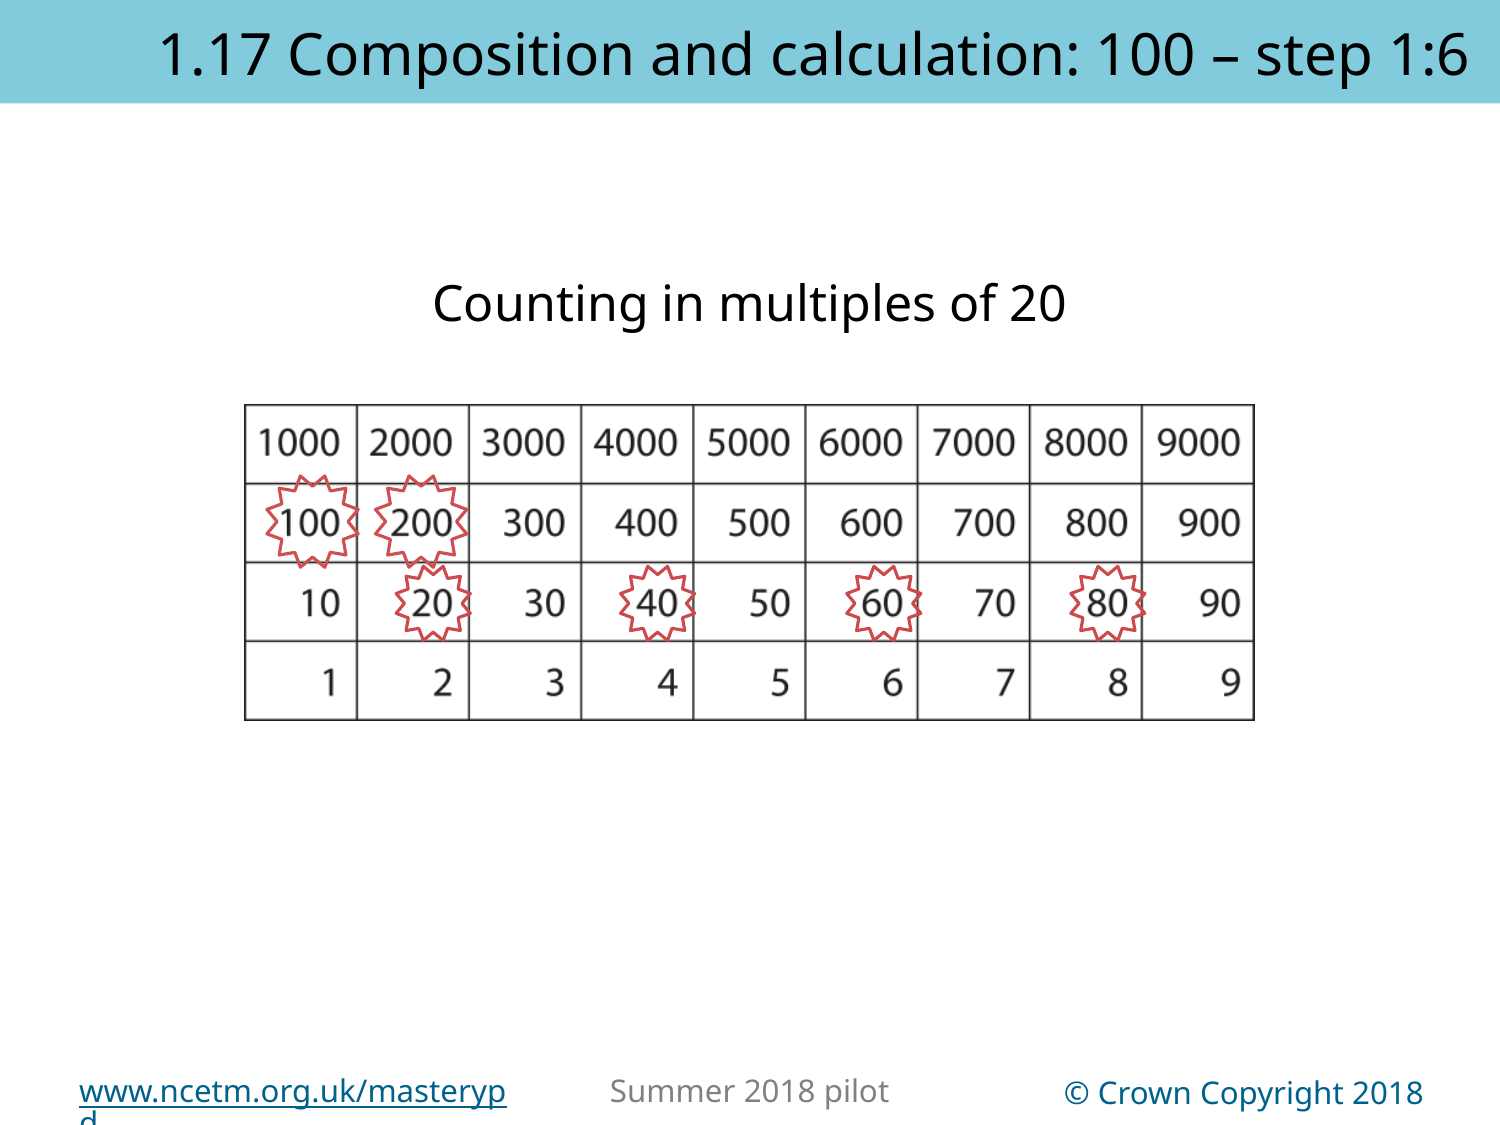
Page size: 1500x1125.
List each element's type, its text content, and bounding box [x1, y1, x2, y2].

list 1.17 Composition and calculation: 100 – step 1:6 [0, 0, 1500, 104]
text_box Counting in multiples of 20 [417, 264, 1083, 340]
picture [244, 404, 1256, 721]
